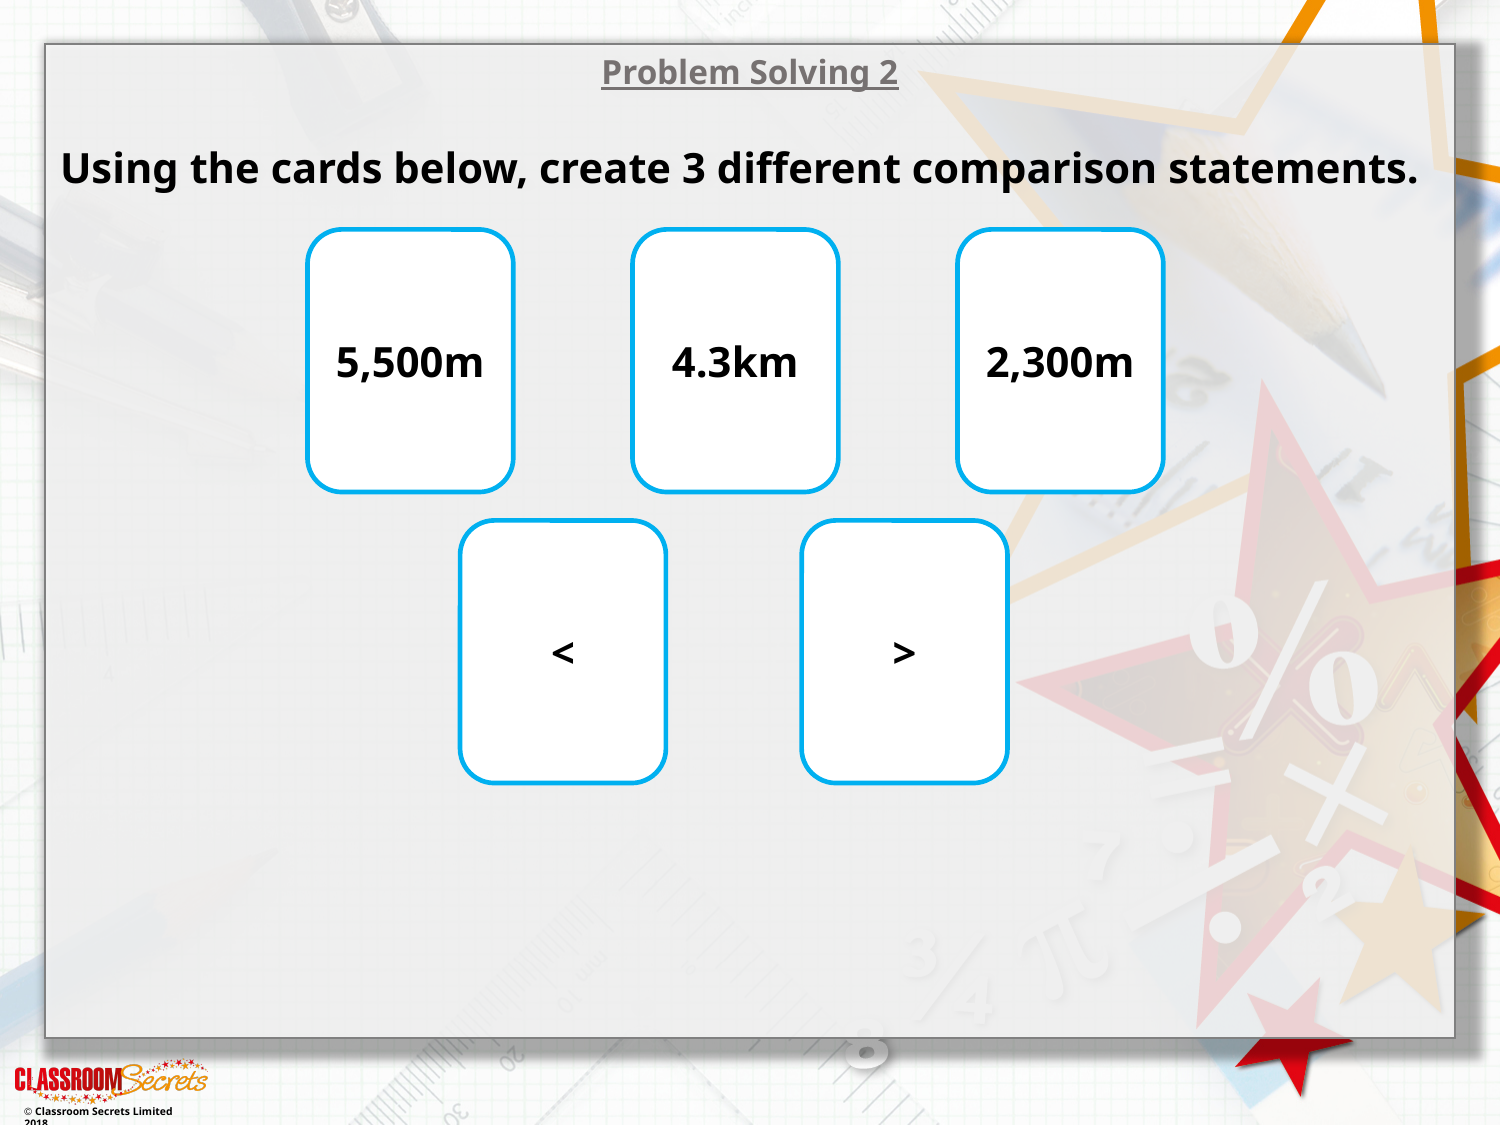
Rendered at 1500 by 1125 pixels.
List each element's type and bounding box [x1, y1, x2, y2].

text_box [9, 1058, 213, 1125]
picture [0, 0, 1500, 1125]
